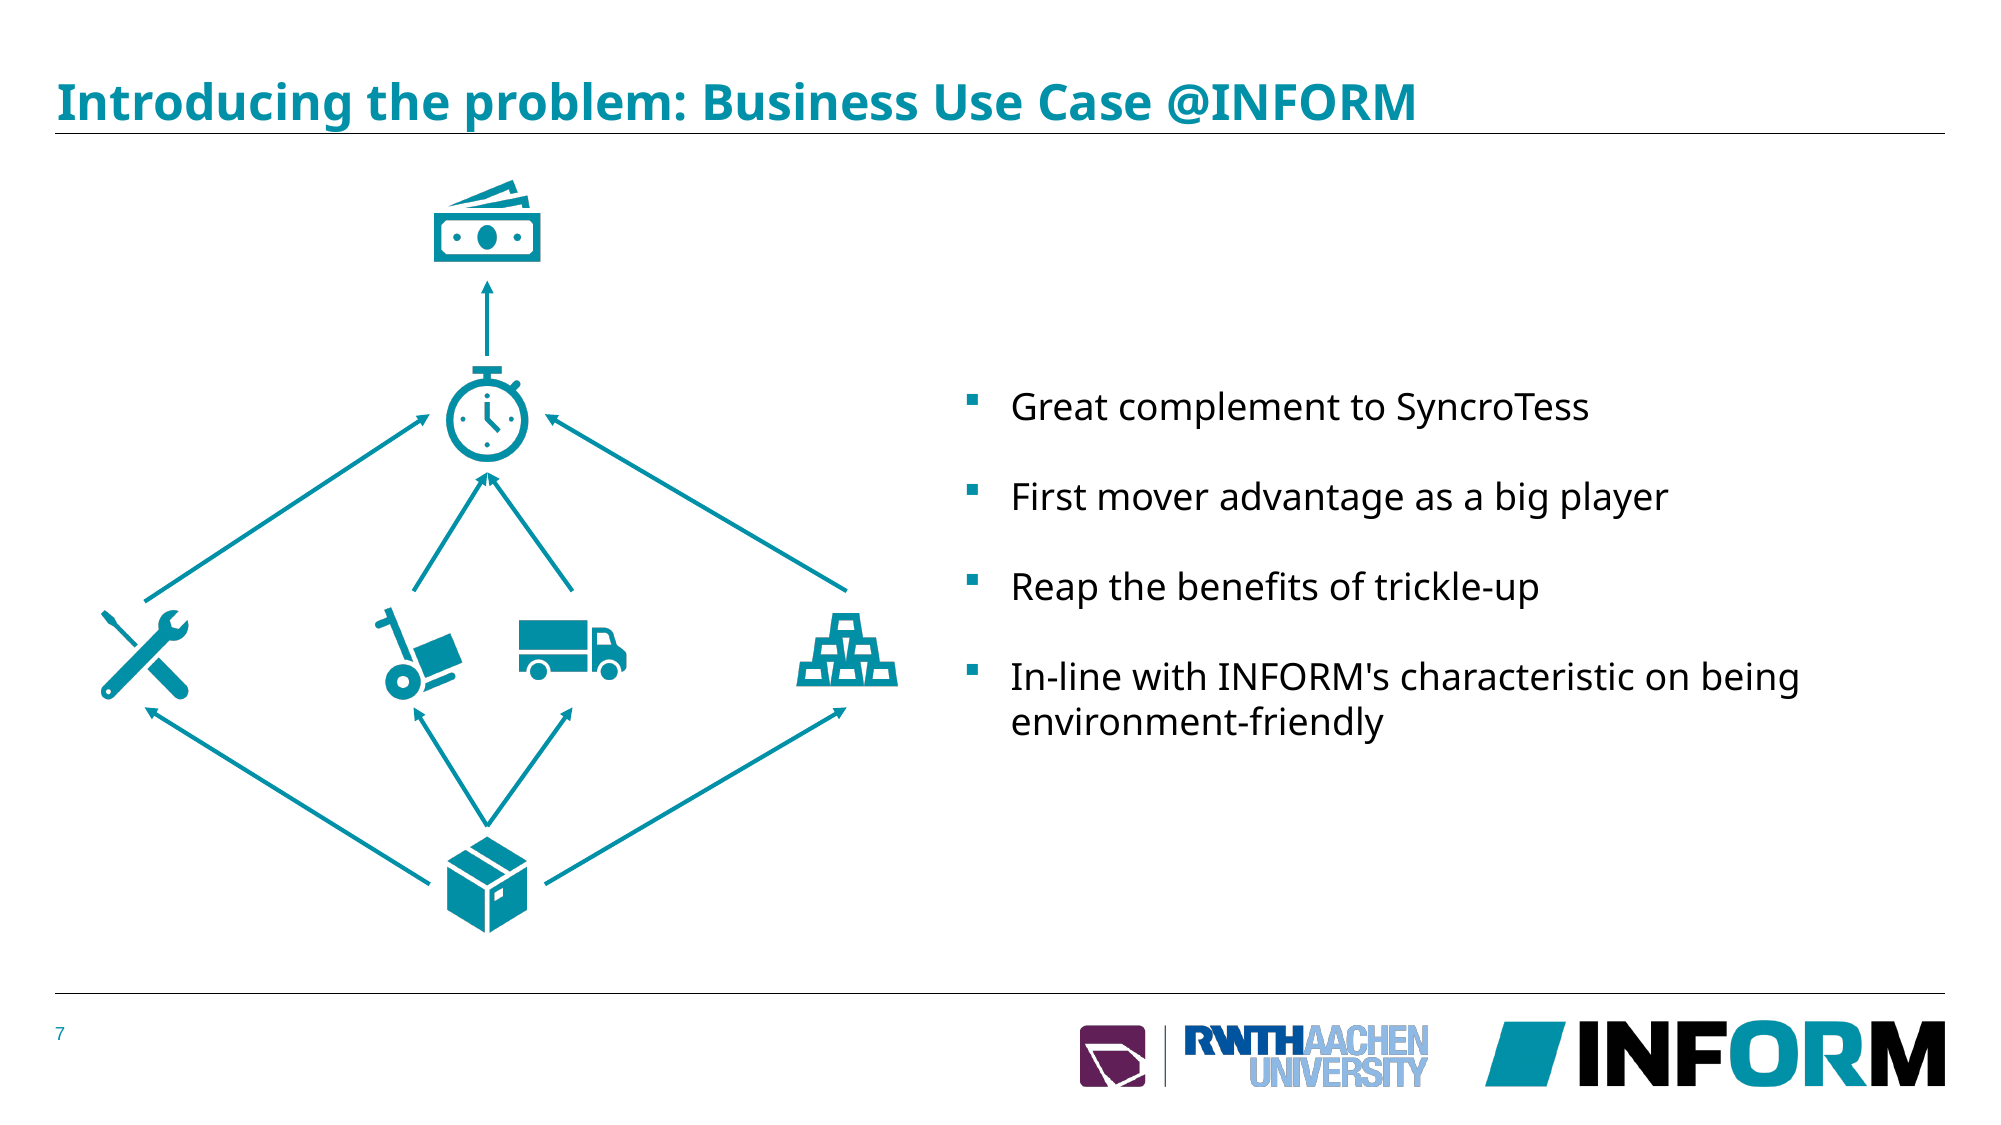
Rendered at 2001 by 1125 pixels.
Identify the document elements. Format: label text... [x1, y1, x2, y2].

text_box Great complement to SyncroTess First mover advantage as a big player Reap the benefits of trickle-up In-line with INFORM's characteristic on being environment-friendly [948, 185, 1946, 940]
picture [1080, 1025, 1428, 1087]
title Introducing the problem: Business Use Case @INFORM [42, 70, 1948, 143]
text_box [92, 164, 905, 943]
picture [1485, 1020, 1945, 1087]
